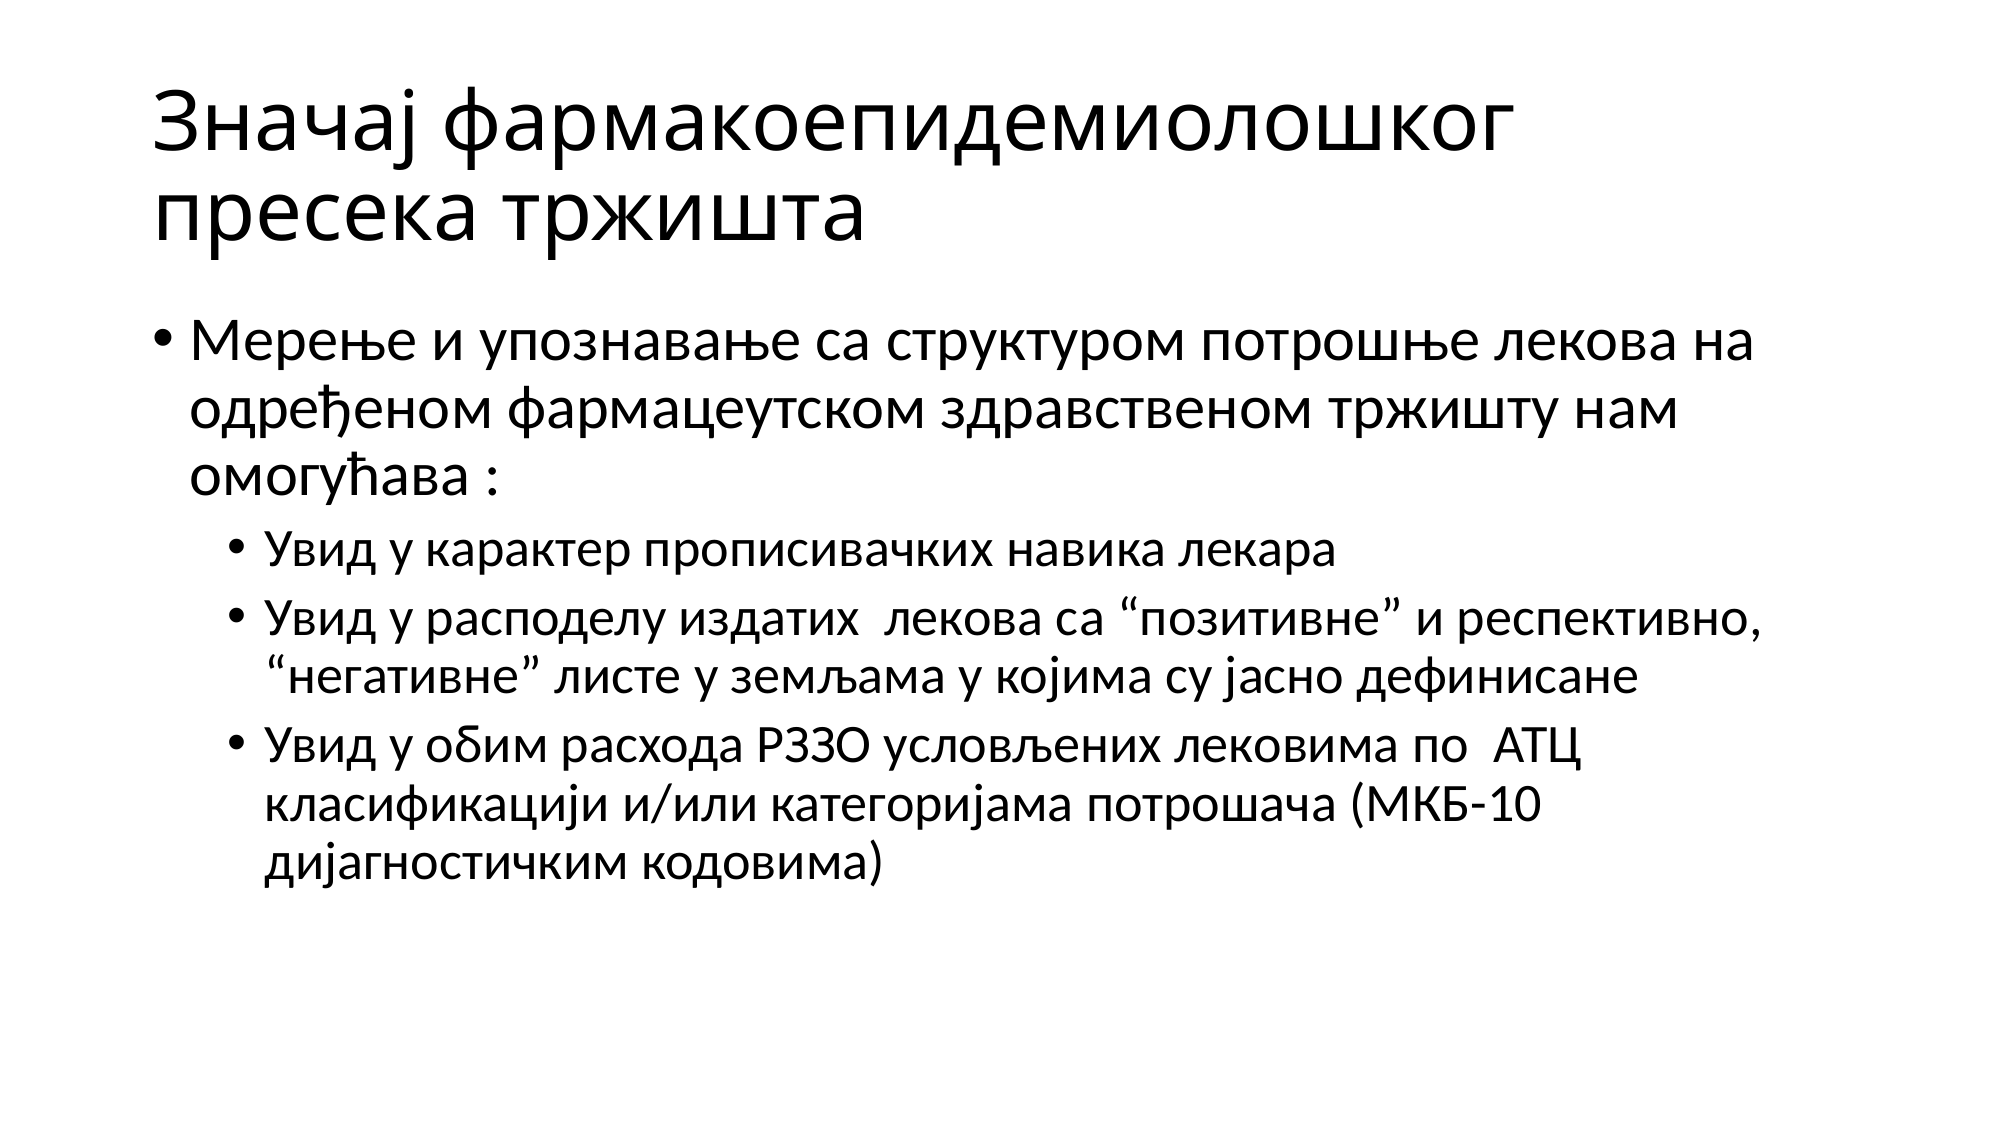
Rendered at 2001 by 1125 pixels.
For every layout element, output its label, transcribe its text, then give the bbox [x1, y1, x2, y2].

title Значај фармакоепидемиолошког пресека тржишта [137, 59, 1863, 278]
list Мерење и упознавање са структуром потрошње лекова на одређеном фармацеутском здравственом тржишту нам омогућава : Увид у карактер прописивачких навика лекара Увид у расподелу издатих лекова са “позитивне” и респективно, “негативне” листе у земљама у којима су јасно дефинисане Увид у обим расхода РЗЗО условљених лековима по АТЦ класификацији и/или категоријама потрошача (МКБ-10 дијагностичким кодовима) [137, 299, 1863, 1014]
